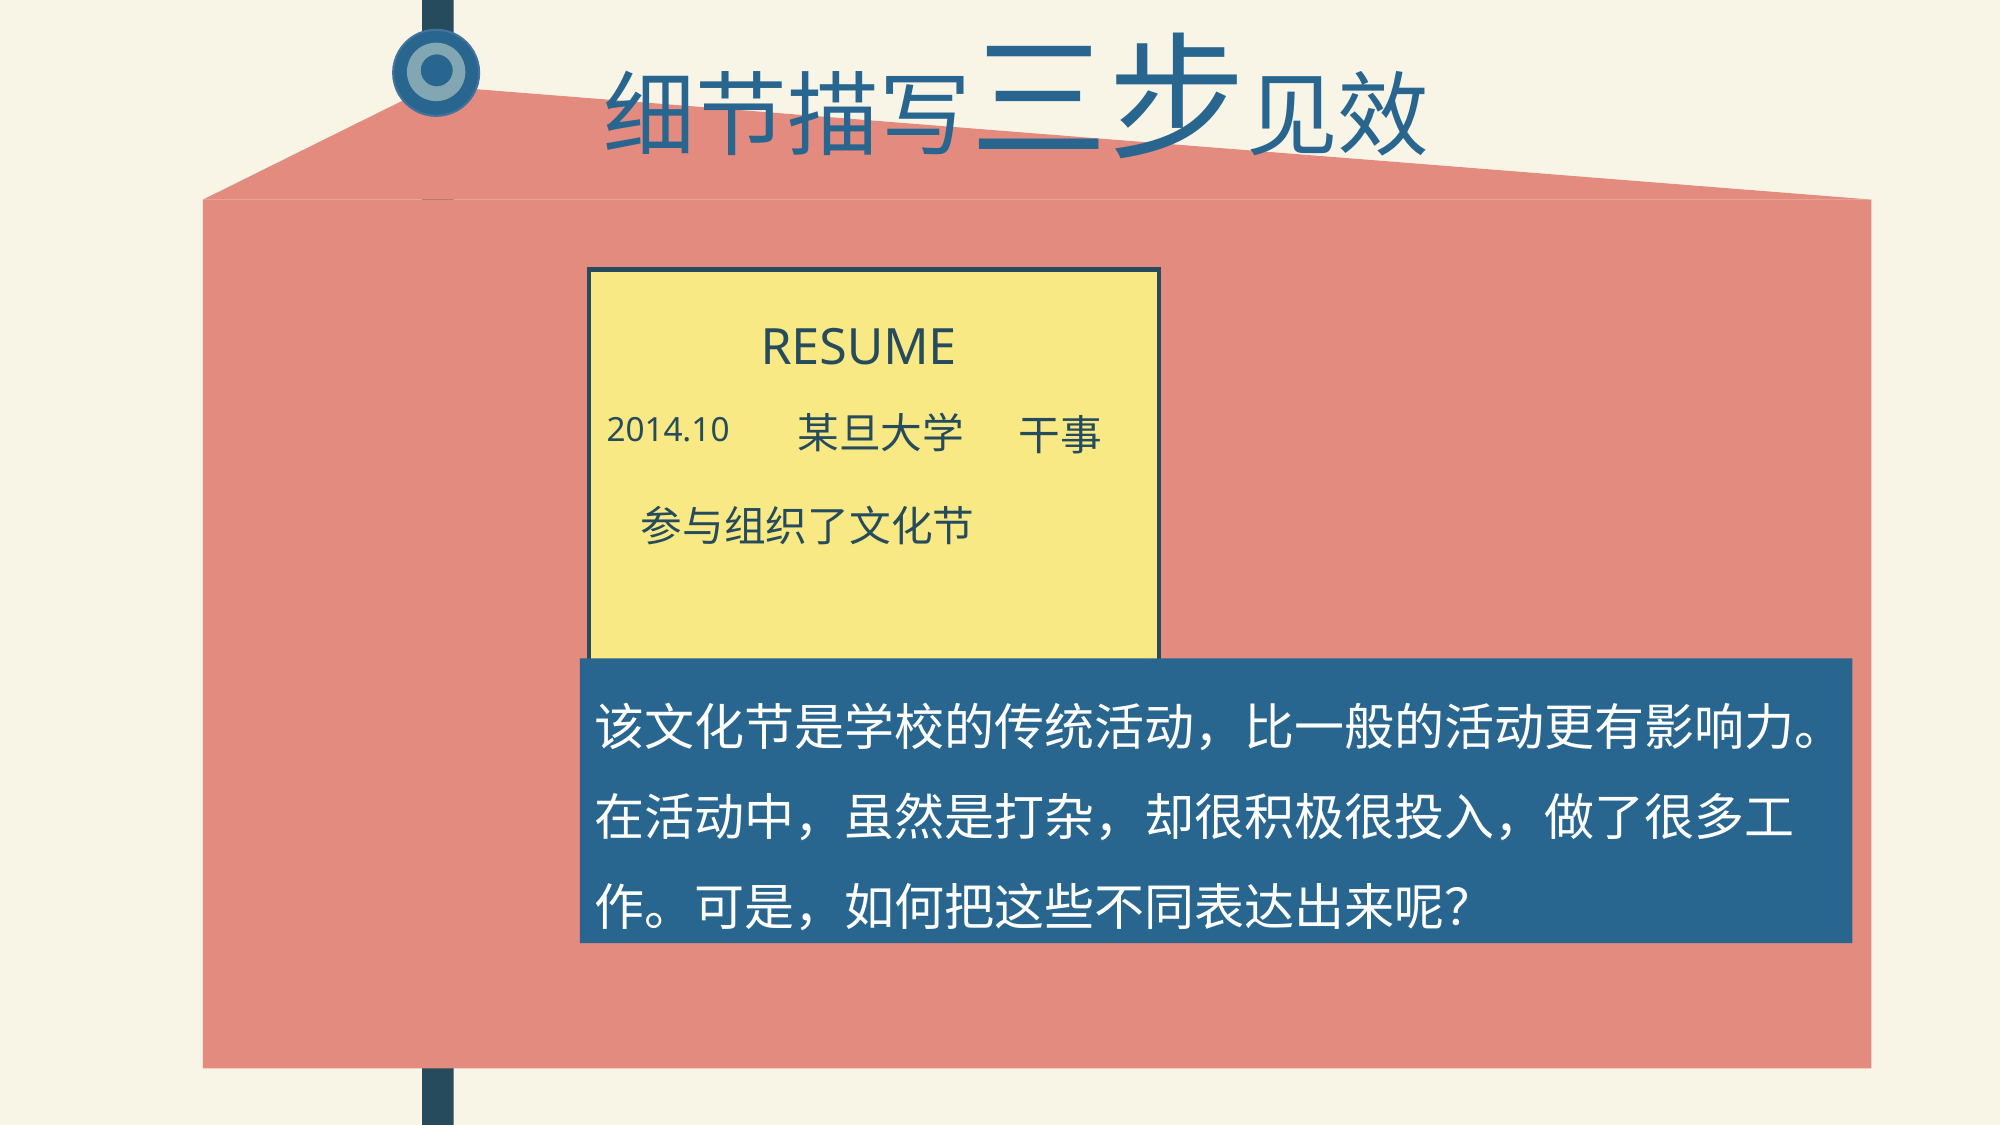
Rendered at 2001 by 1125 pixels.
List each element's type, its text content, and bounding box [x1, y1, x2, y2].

text_box [421, 0, 455, 29]
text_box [393, 29, 480, 116]
text_box [421, 1069, 455, 1125]
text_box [202, 85, 1872, 1069]
text_box 细节描写三步见效 [589, 3, 1844, 85]
